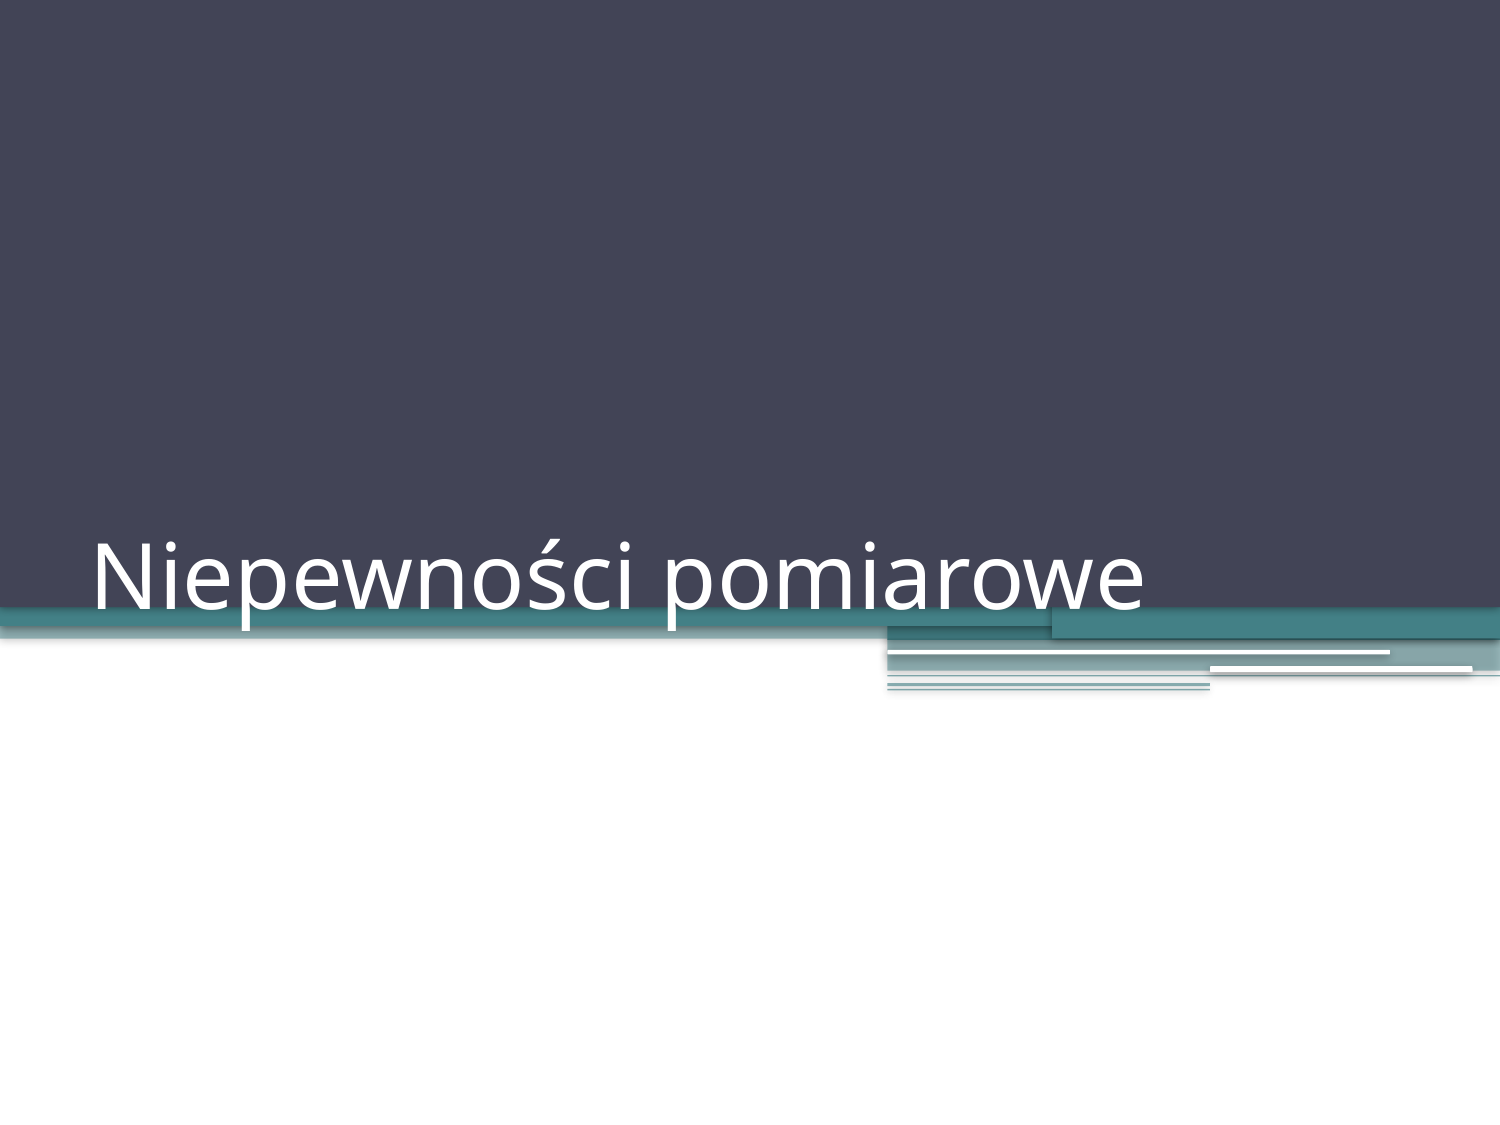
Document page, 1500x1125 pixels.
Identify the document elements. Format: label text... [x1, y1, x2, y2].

title Niepewności pomiarowe [75, 394, 1463, 636]
